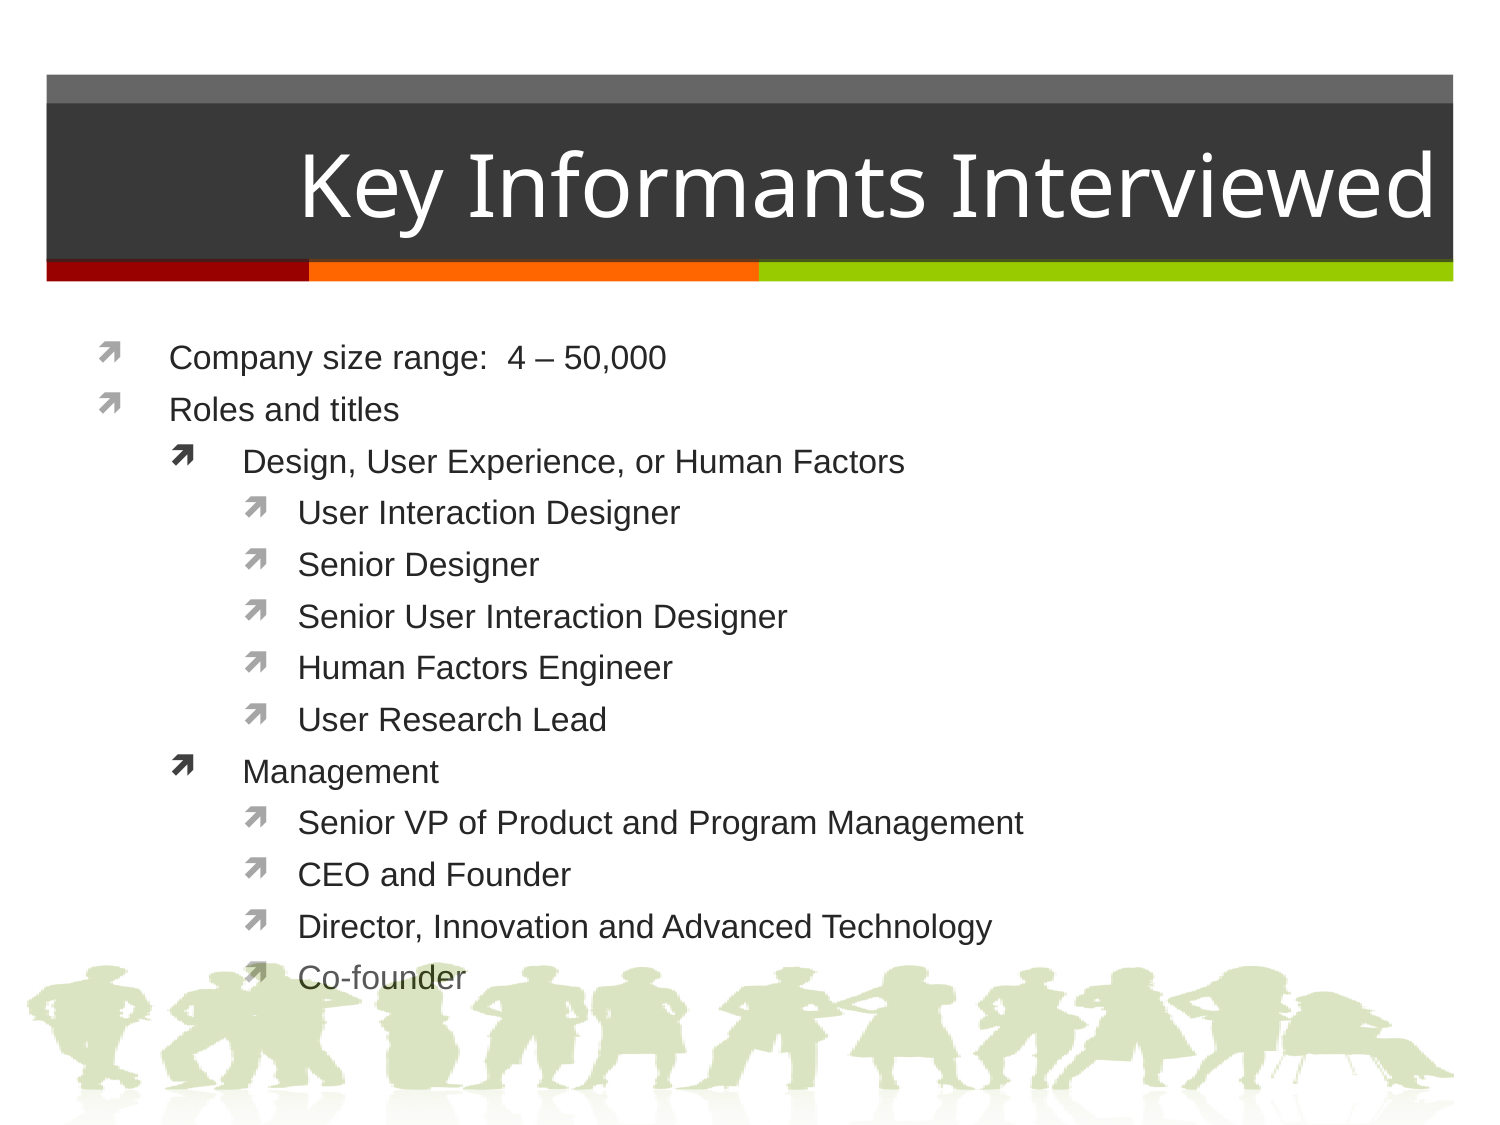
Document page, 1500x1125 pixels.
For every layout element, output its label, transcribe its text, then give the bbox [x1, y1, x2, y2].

picture [0, 948, 1454, 1125]
list Company size range: 4 – 50,000 Roles and titles Design, User Experience, or Human Factors User Interaction Designer Senior Designer Senior User Interaction Designer Human Factors Engineer User Research Lead Management Senior VP of Product and Program Management CEO and Founder Director, Innovation and Advanced Technology Co-founder [81, 328, 1216, 946]
title Key Informants Interviewed [46, 103, 1454, 263]
